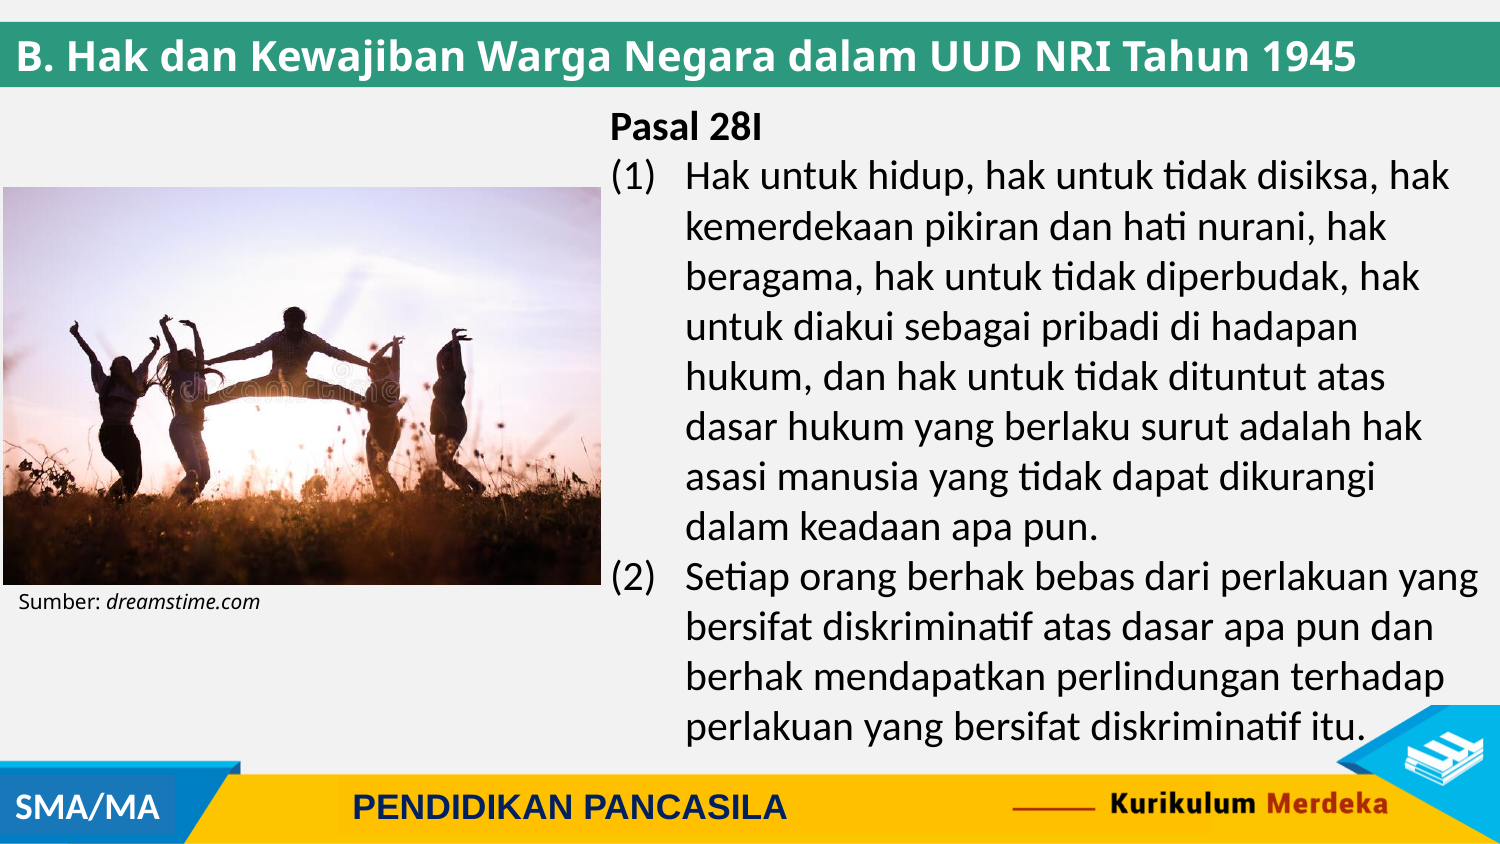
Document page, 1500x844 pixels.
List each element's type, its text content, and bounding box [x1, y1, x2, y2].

picture [3, 186, 601, 585]
text_box Sumber: dreamstime.com [3, 592, 364, 622]
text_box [0, 705, 1500, 844]
text_box Pasal 28I Hak untuk hidup, hak untuk tidak disiksa, hak kemerdekaan pikiran dan hati nurani, hak beragama, hak untuk tidak diperbudak, hak untuk diakui sebagai pribadi di hadapan hukum, dan hak untuk tidak dituntut atas dasar hukum yang berlaku surut adalah hak asasi manusia yang tidak dapat dikurangi dalam keadaan apa pun. Setiap orang berhak bebas dari perlakuan yang bersifat diskriminatif atas dasar apa pun dan berhak mendapatkan perlindungan terhadap perlakuan yang bersifat diskriminatif itu. [595, 91, 1496, 704]
text_box B. Hak dan Kewajiban Warga Negara dalam UUD NRI Tahun 1945 [0, 20, 1500, 89]
